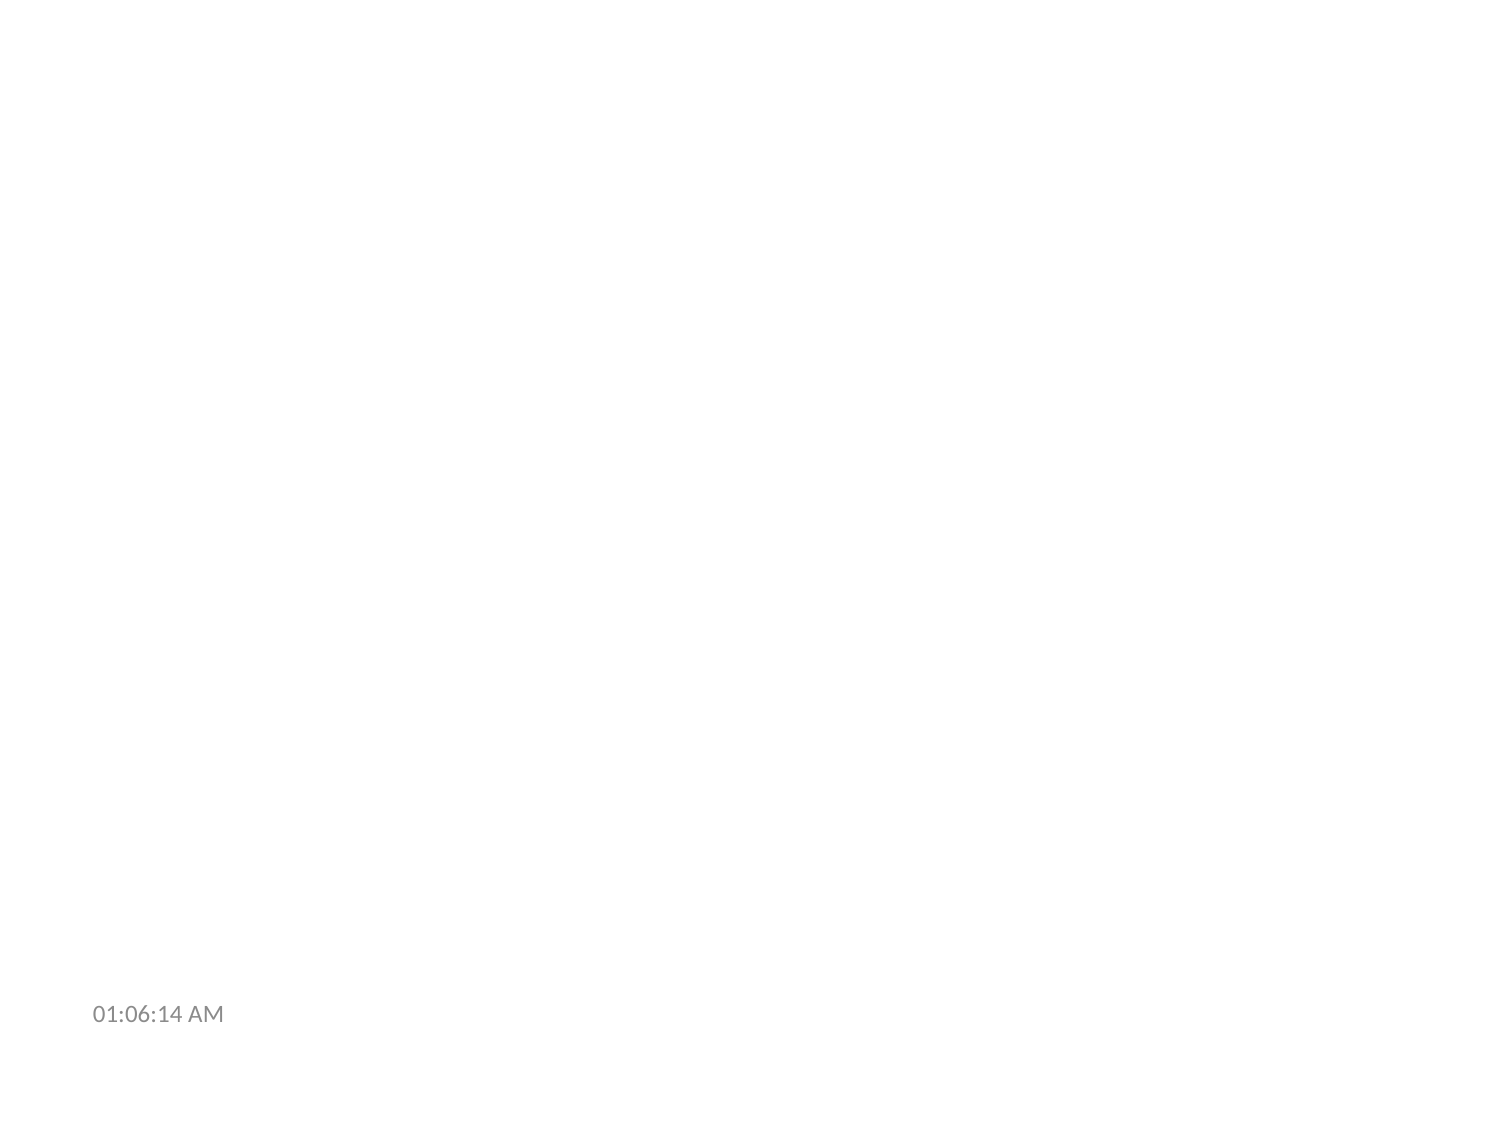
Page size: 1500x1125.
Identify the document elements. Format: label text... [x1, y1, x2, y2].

text_box 3:35:09 PM [77, 982, 428, 1043]
